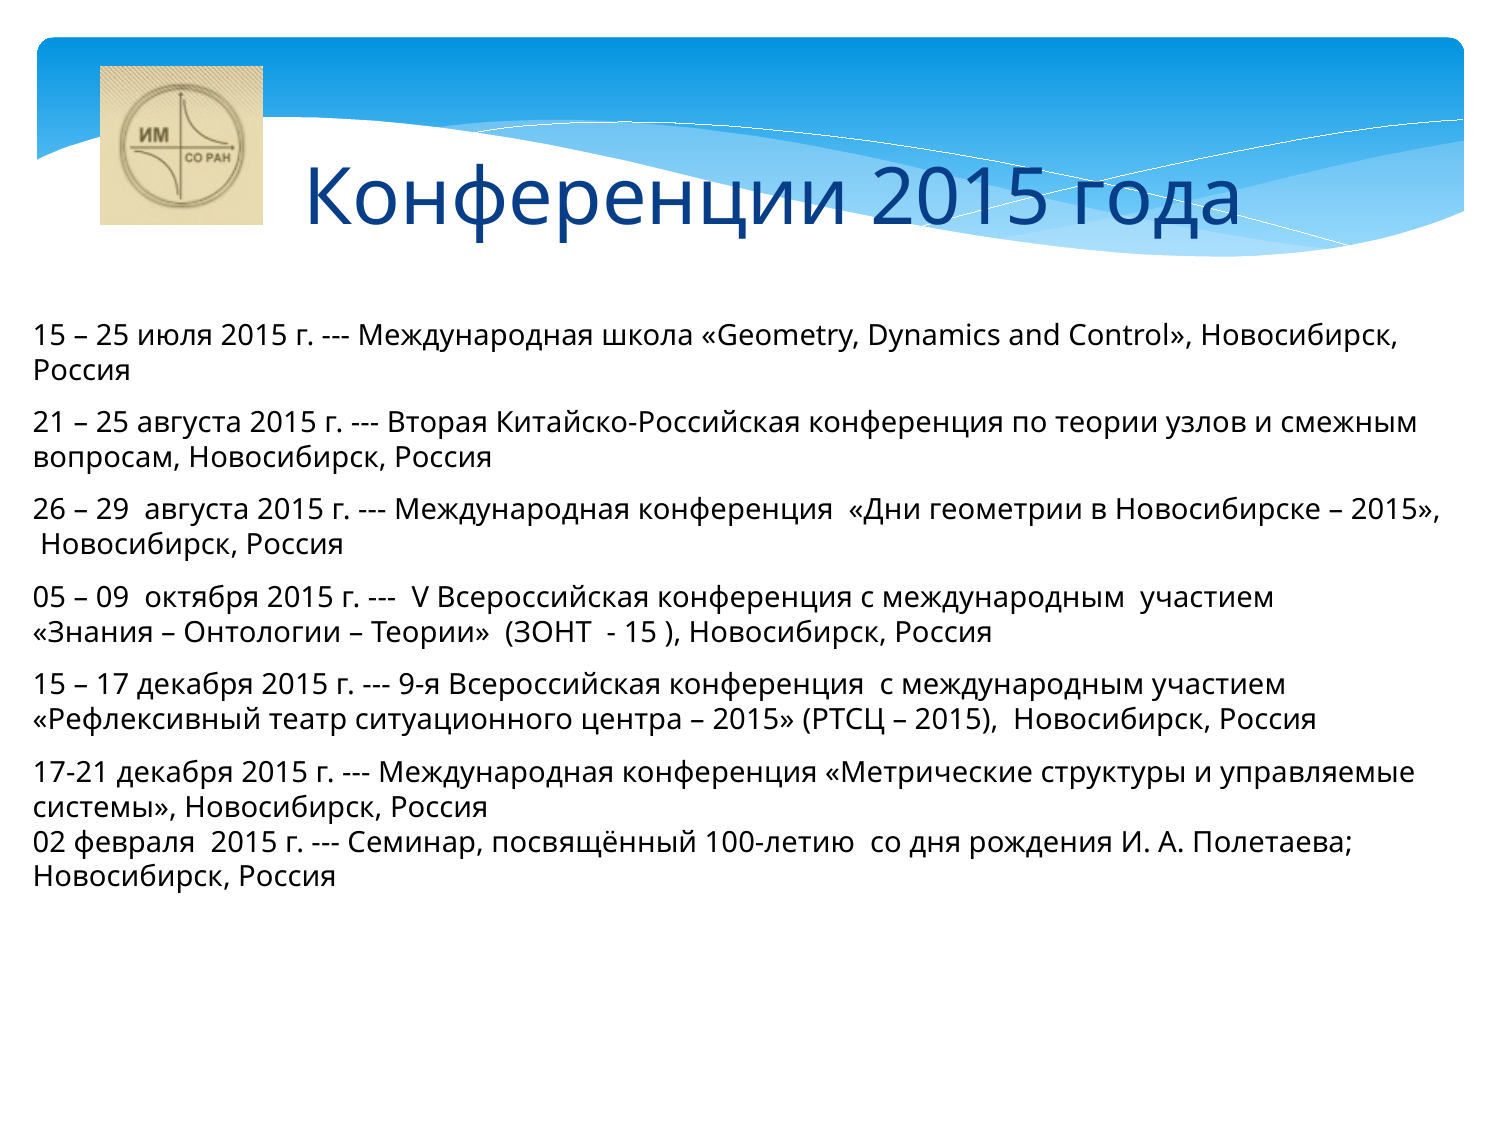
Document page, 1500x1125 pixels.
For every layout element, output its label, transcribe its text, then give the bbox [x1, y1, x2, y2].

picture [99, 67, 263, 225]
text_box Конференции 2015 года [289, 42, 1431, 243]
text_box 15 – 25 июля 2015 г. --- Международная школа «Geometry, Dynamics and Control», Новосибирск, Россия 21 – 25 августа 2015 г. --- Вторая Китайско-Российская конференция по теории узлов и смежным вопросам, Новосибирск, Россия 26 – 29 августа 2015 г. --- Международная конференция «Дни геометрии в Новосибирске – 2015», Новосибирск, Россия 05 – 09 октября 2015 г. --- V Всероссийская конференция с международным участием «Знания – Онтологии – Теории» (ЗОНТ - 15 ), Новосибирск, Россия 15 – 17 декабря 2015 г. --- 9-я Всероссийская конференция с международным участием «Рефлексивный театр ситуационного центра – 2015» (РТСЦ – 2015), Новосибирск, Россия 17-21 декабря 2015 г. --- Международная конференция «Метрические структуры и управляемые системы», Новосибирск, Россия 02 февраля 2015 г. --- Семинар, посвящённый 100-летию со дня рождения И. А. Полетаева; Новосибирск, Россия [17, 308, 1459, 1001]
